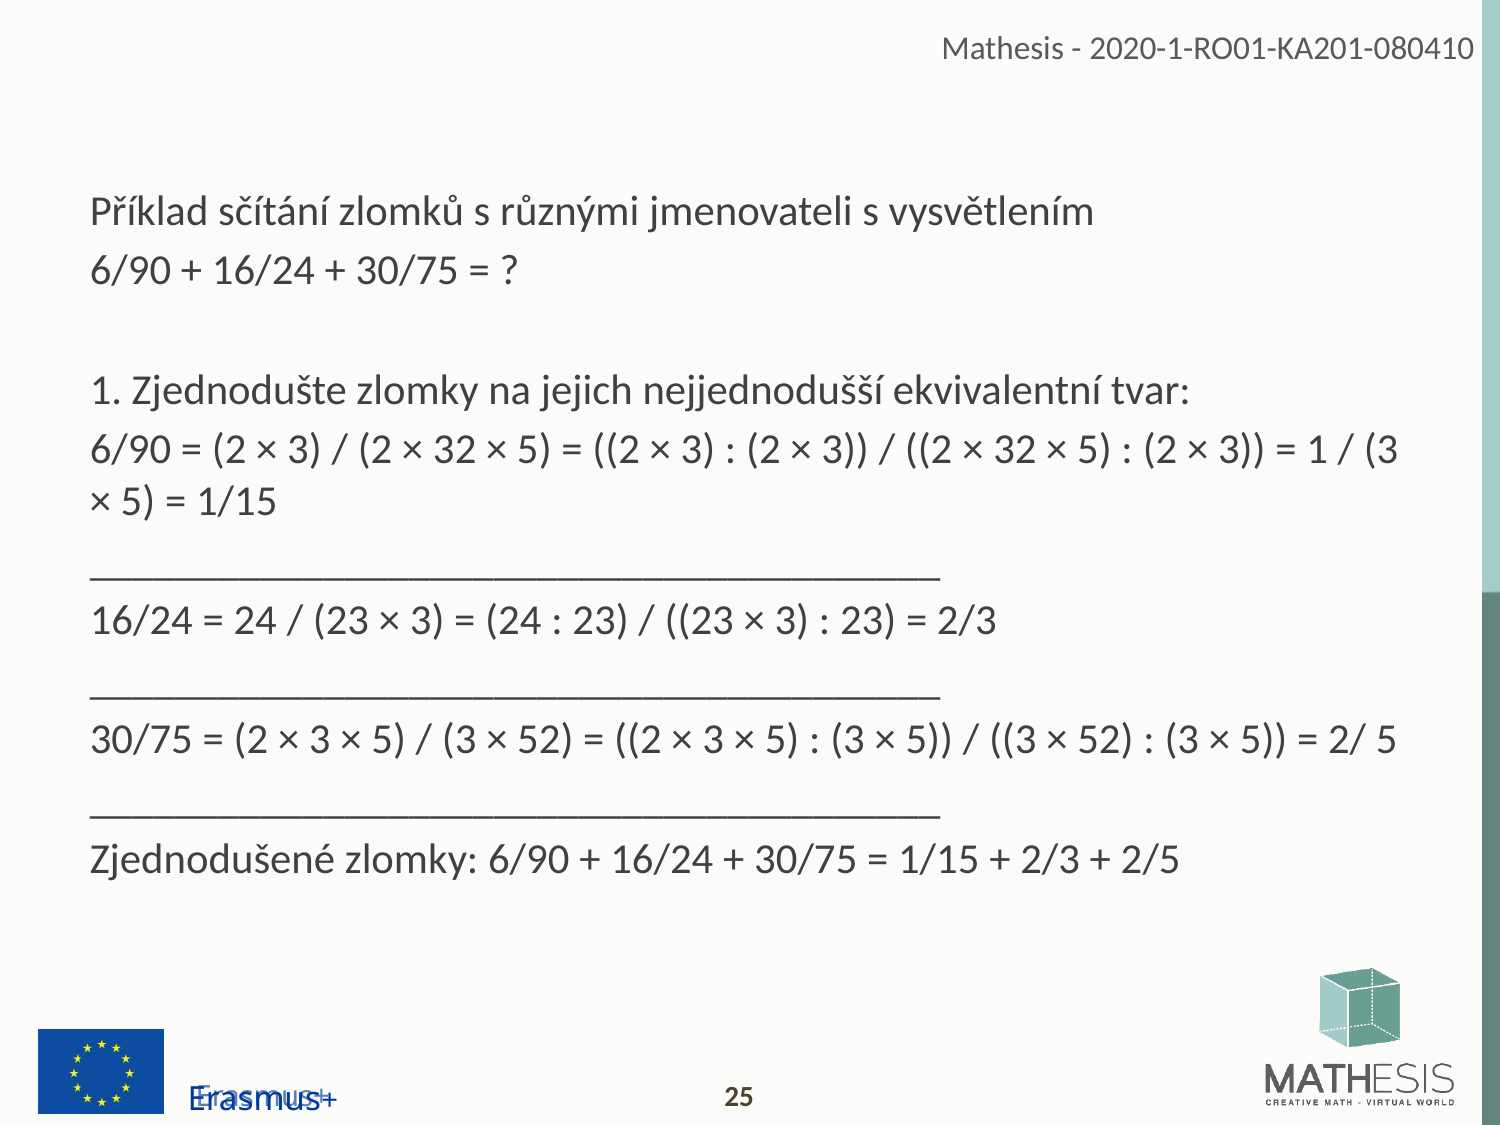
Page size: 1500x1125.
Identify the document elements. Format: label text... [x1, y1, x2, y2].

list Příklad sčítání zlomků s různými jmenovateli s vysvětlením 6/90 + 16/24 + 30/75 = ? 1. Zjednodušte zlomky na jejich nejjednodušší ekvivalentní tvar: 6/90 = (2 × 3) / (2 × 32 × 5) = ((2 × 3) : (2 × 3)) / ((2 × 32 × 5) : (2 × 3)) = 1 / (3 × 5) = 1/15 ________________________________________ 16/24 = 24 / (23 × 3) = (24 : 23) / ((23 × 3) : 23) = 2/3 ________________________________________ 30/75 = (2 × 3 × 5) / (3 × 52) = ((2 × 3 × 5) : (3 × 5)) / ((3 × 52) : (3 × 5)) = 2/ 5 ________________________________________ Zjednodušené zlomky: 6/90 + 16/24 + 30/75 = 1/15 + 2/3 + 2/5 [75, 175, 1425, 918]
picture [38, 1029, 164, 1114]
